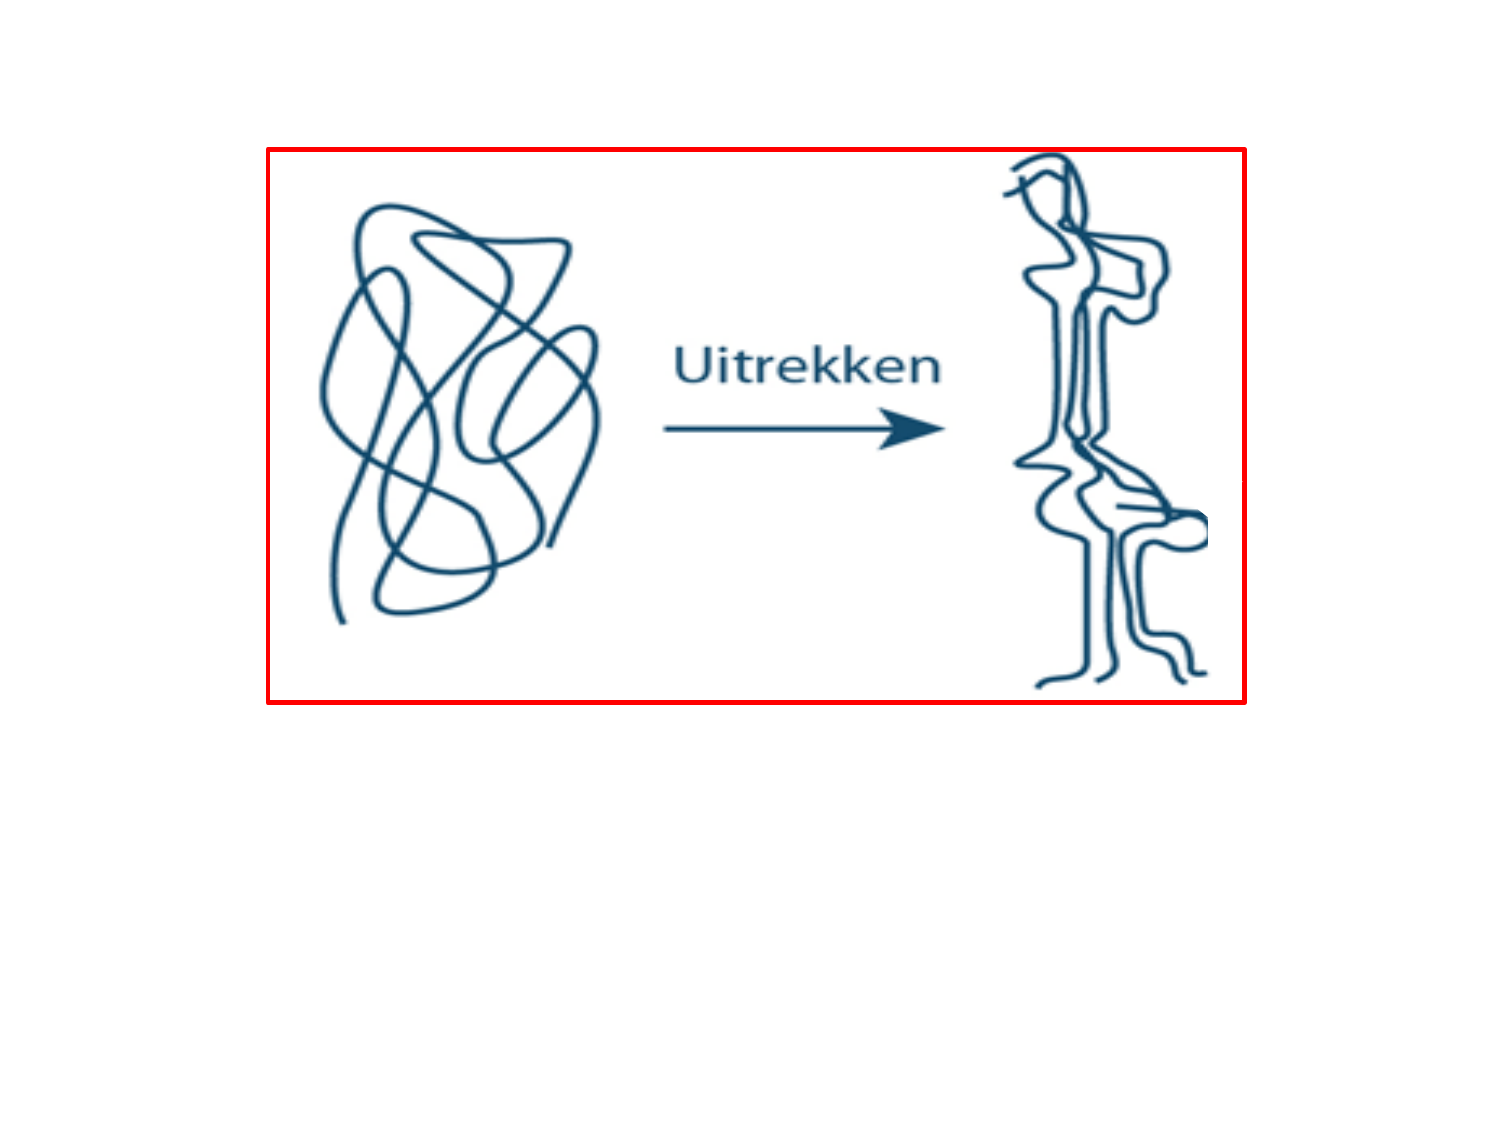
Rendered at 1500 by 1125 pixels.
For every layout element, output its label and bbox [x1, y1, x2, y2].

picture [270, 151, 1243, 701]
